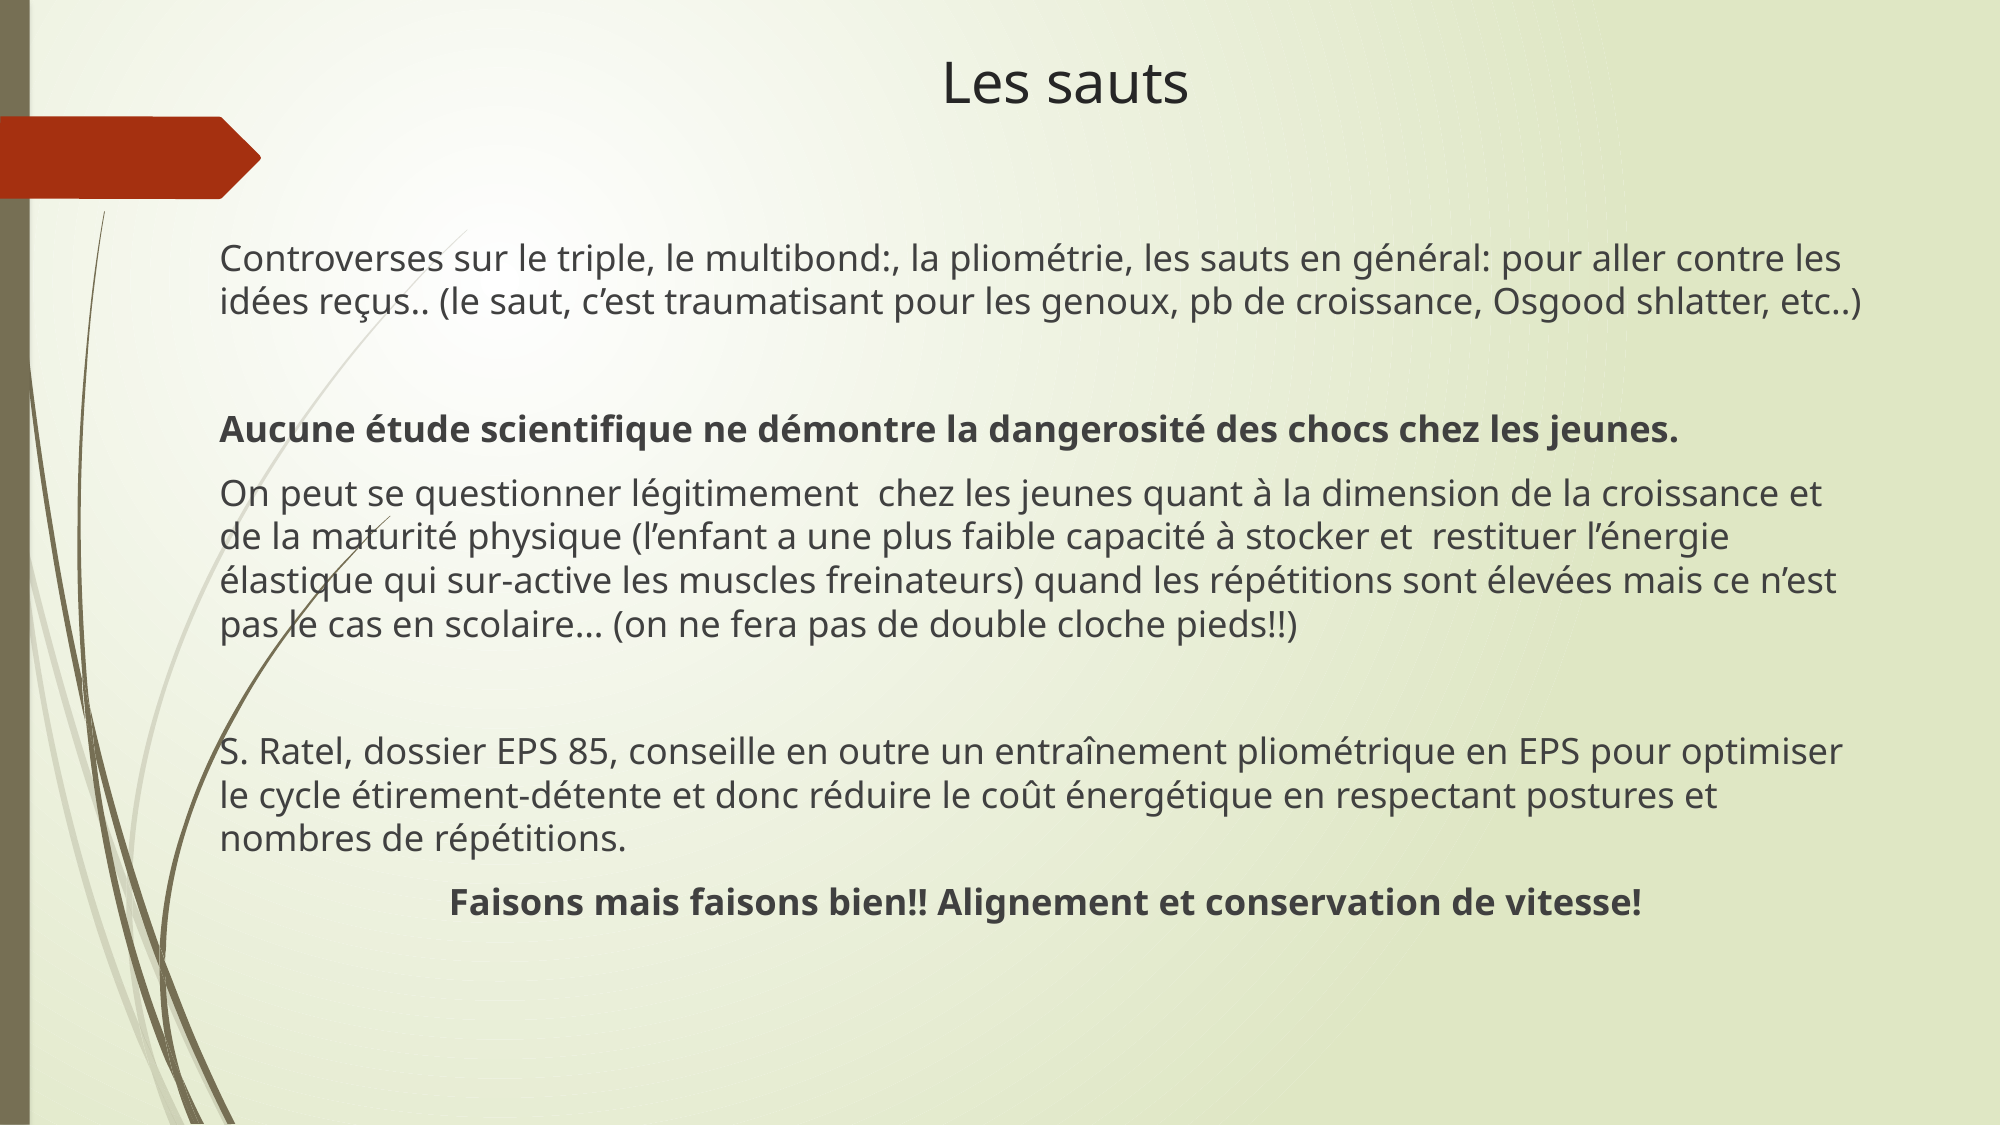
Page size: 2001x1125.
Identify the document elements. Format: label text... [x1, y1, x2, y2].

title Les sauts [335, 38, 1797, 124]
list Controverses sur le triple, le multibond:, la pliométrie, les sauts en général: pour aller contre les idées reçus.. (le saut, c’est traumatisant pour les genoux, pb de croissance, Osgood shlatter, etc..) Aucune étude scientifique ne démontre la dangerosité des chocs chez les jeunes. On peut se questionner légitimement chez les jeunes quant à la dimension de la croissance et de la maturité physique (l’enfant a une plus faible capacité à stocker et restituer l’énergie élastique qui sur-active les muscles freinateurs) quand les répétitions sont élevées mais ce n’est pas le cas en scolaire… (on ne fera pas de double cloche pieds!!) S. Ratel, dossier EPS 85, conseille en outre un entraînement pliométrique en EPS pour optimiser le cycle étirement-détente et donc réduire le coût énergétique en respectant postures et nombres de répétitions. Faisons mais faisons bien!! Alignement et conservation de vitesse! [204, 227, 1887, 970]
